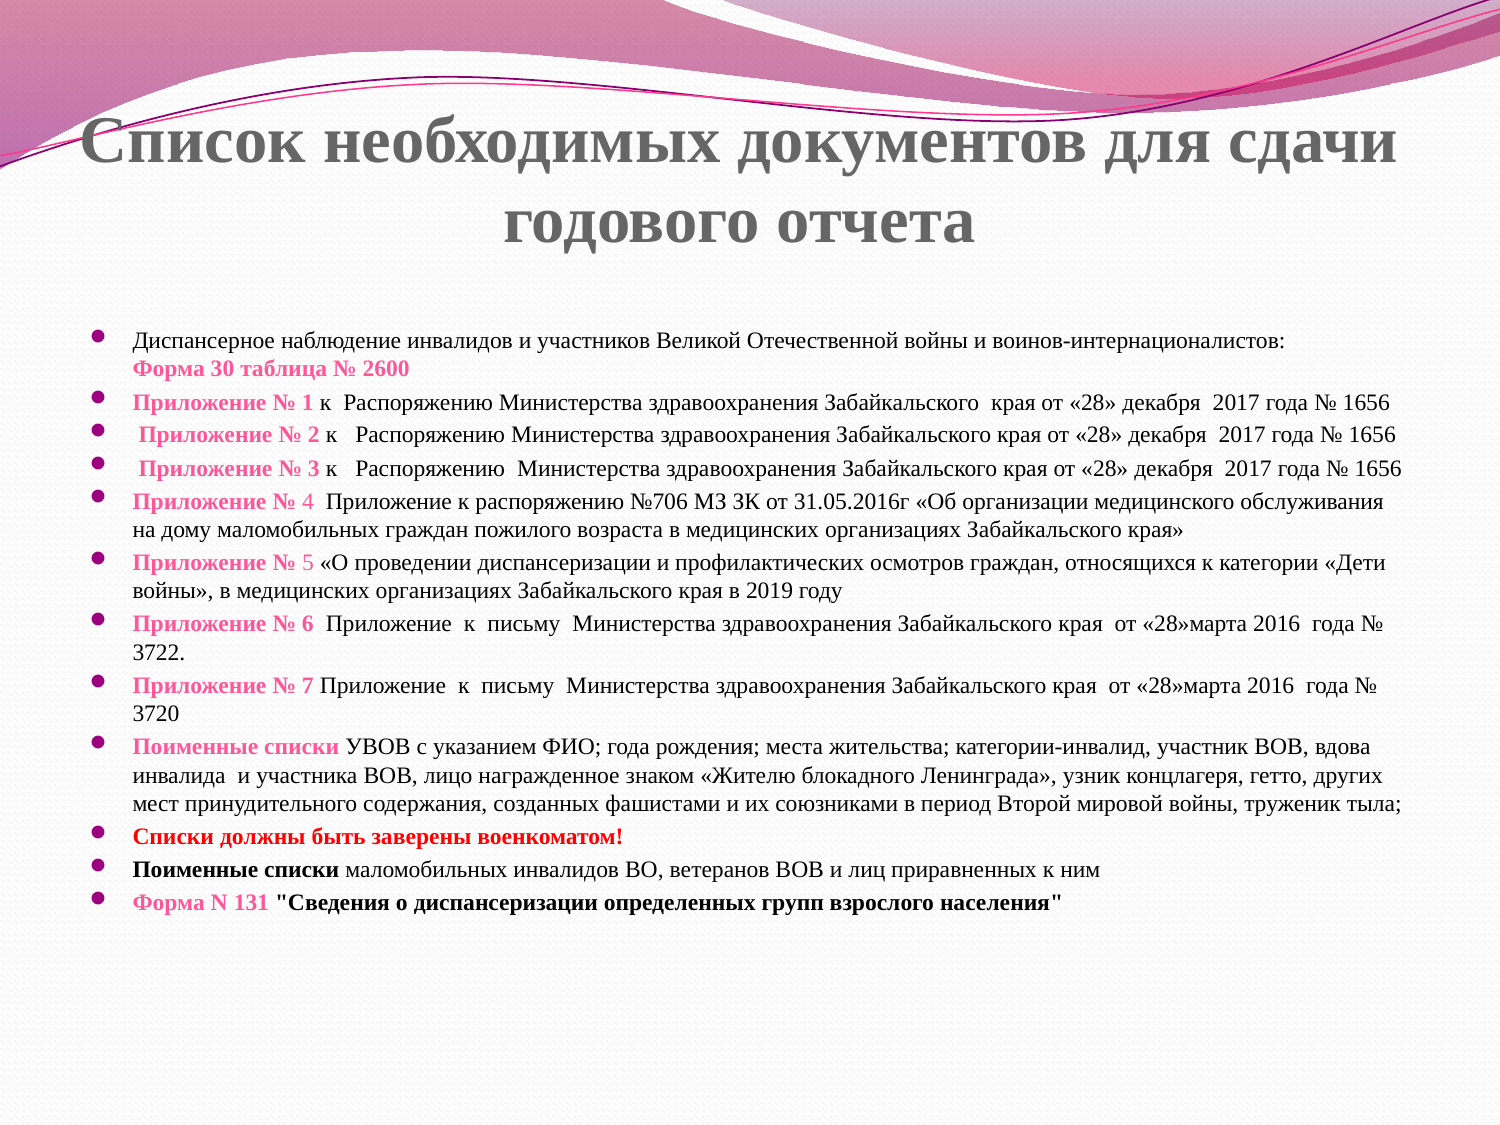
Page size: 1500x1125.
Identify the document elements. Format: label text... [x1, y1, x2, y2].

list Диспансерное наблюдение инвалидов и участников Великой Отечественной войны и воинов-интернационалистов: Форма 30 таблица № 2600 Приложение № 1 к Распоряжению Министерства здравоохранения Забайкальского края от «28» декабря 2017 года № 1656 Приложение № 2 к Распоряжению Министерства здравоохранения Забайкальского края от «28» декабря 2017 года № 1656 Приложение № 3 к Распоряжению Министерства здравоохранения Забайкальского края от «28» декабря 2017 года № 1656 Приложение № 4 Приложение к распоряжению №706 МЗ ЗК от 31.05.2016г «Об организации медицинского обслуживания на дому маломобильных граждан пожилого возраста в медицинских организациях Забайкальского края» Приложение № 5 «О проведении диспансеризации и профилактических осмотров граждан, относящихся к категории «Дети войны», в медицинских организациях Забайкальского края в 2019 году Приложение № 6 Приложение к письму Министерства здравоохранения Забайкальского края от «28»марта 2016 года № 3722. Приложение № 7 Приложение к письму Министерства здравоохранения Забайкальского края от «28»марта 2016 года № 3720 Поименные списки УВОВ с указанием ФИО; года рождения; места жительства; категории-инвалид, участник ВОВ, вдова инвалида и участника ВОВ, лицо награжденное знаком «Жителю блокадного Ленинграда», узник концлагеря, гетто, других мест принудительного содержания, созданных фашистами и их союзниками в период Второй мировой войны, труженик тыла; Списки должны быть заверены военкоматом! Поименные списки маломобильных инвалидов ВО, ветеранов ВОВ и лиц приравненных к ним Форма N 131 "Сведения о диспансеризации определенных групп взрослого населения" [75, 317, 1425, 1038]
title Список необходимых документов для сдачи годового отчета [64, 19, 1415, 256]
